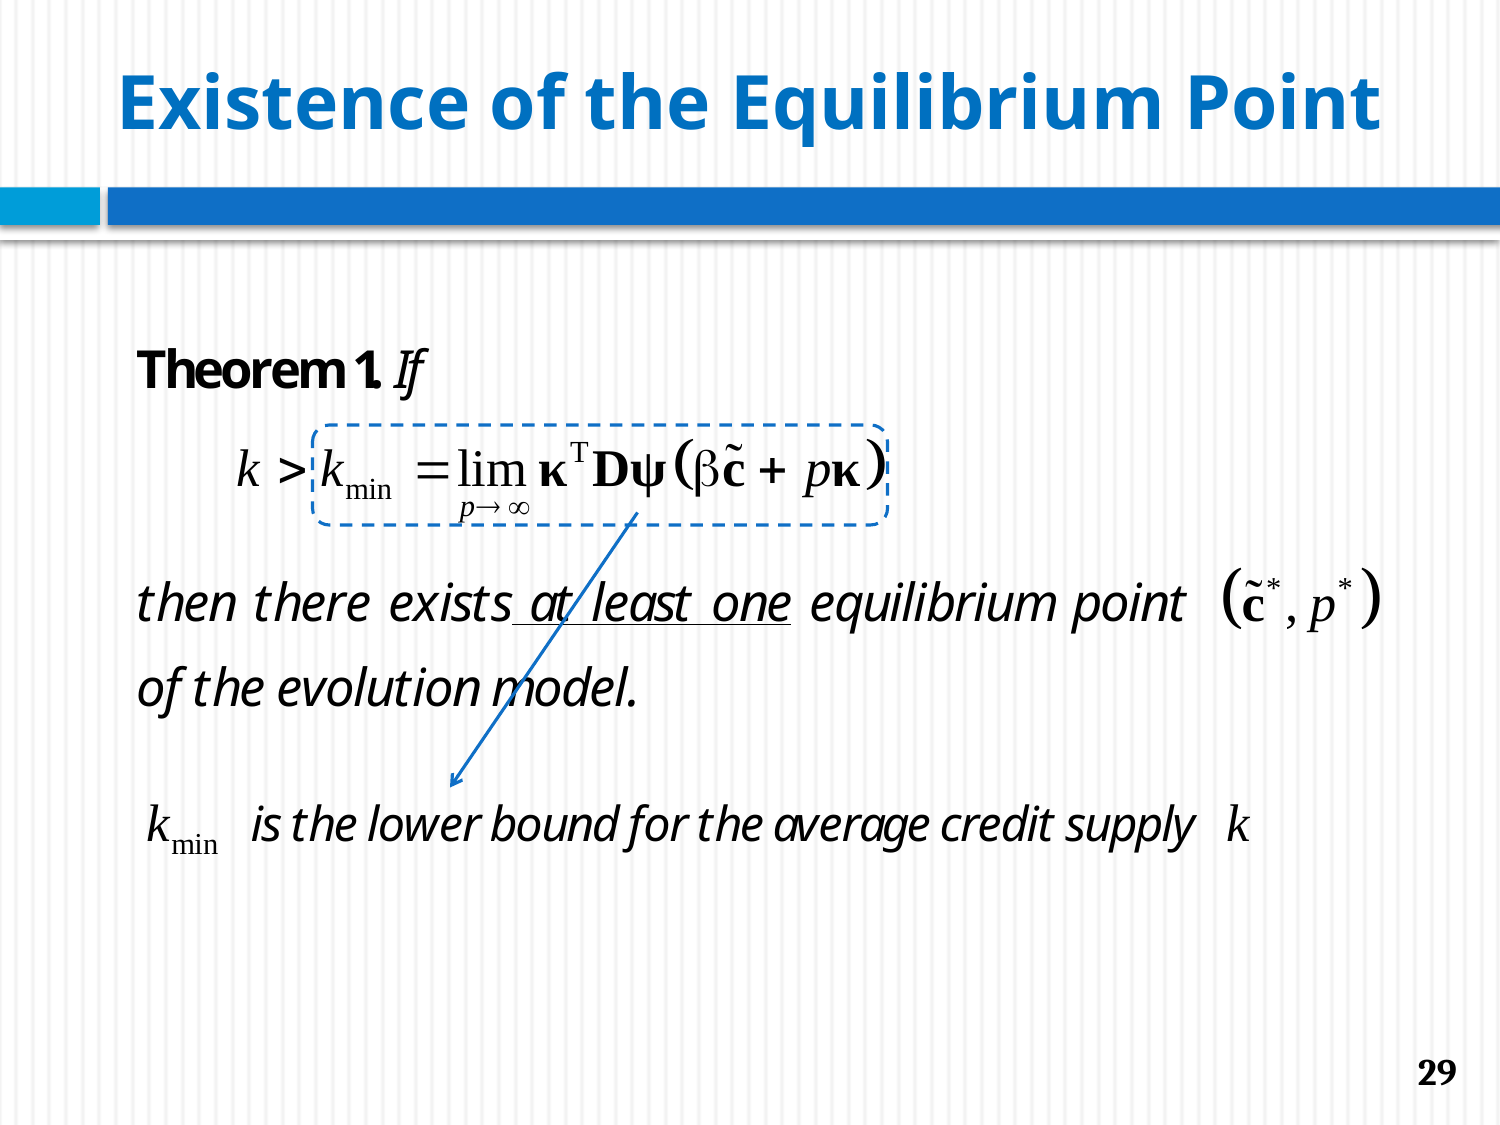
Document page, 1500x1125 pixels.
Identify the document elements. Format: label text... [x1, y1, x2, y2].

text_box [137, 787, 1469, 1054]
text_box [449, 512, 638, 787]
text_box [136, 337, 1386, 789]
slide_number 29 [1387, 1050, 1488, 1091]
title Existence of the Equilibrium Point [0, 48, 1500, 152]
